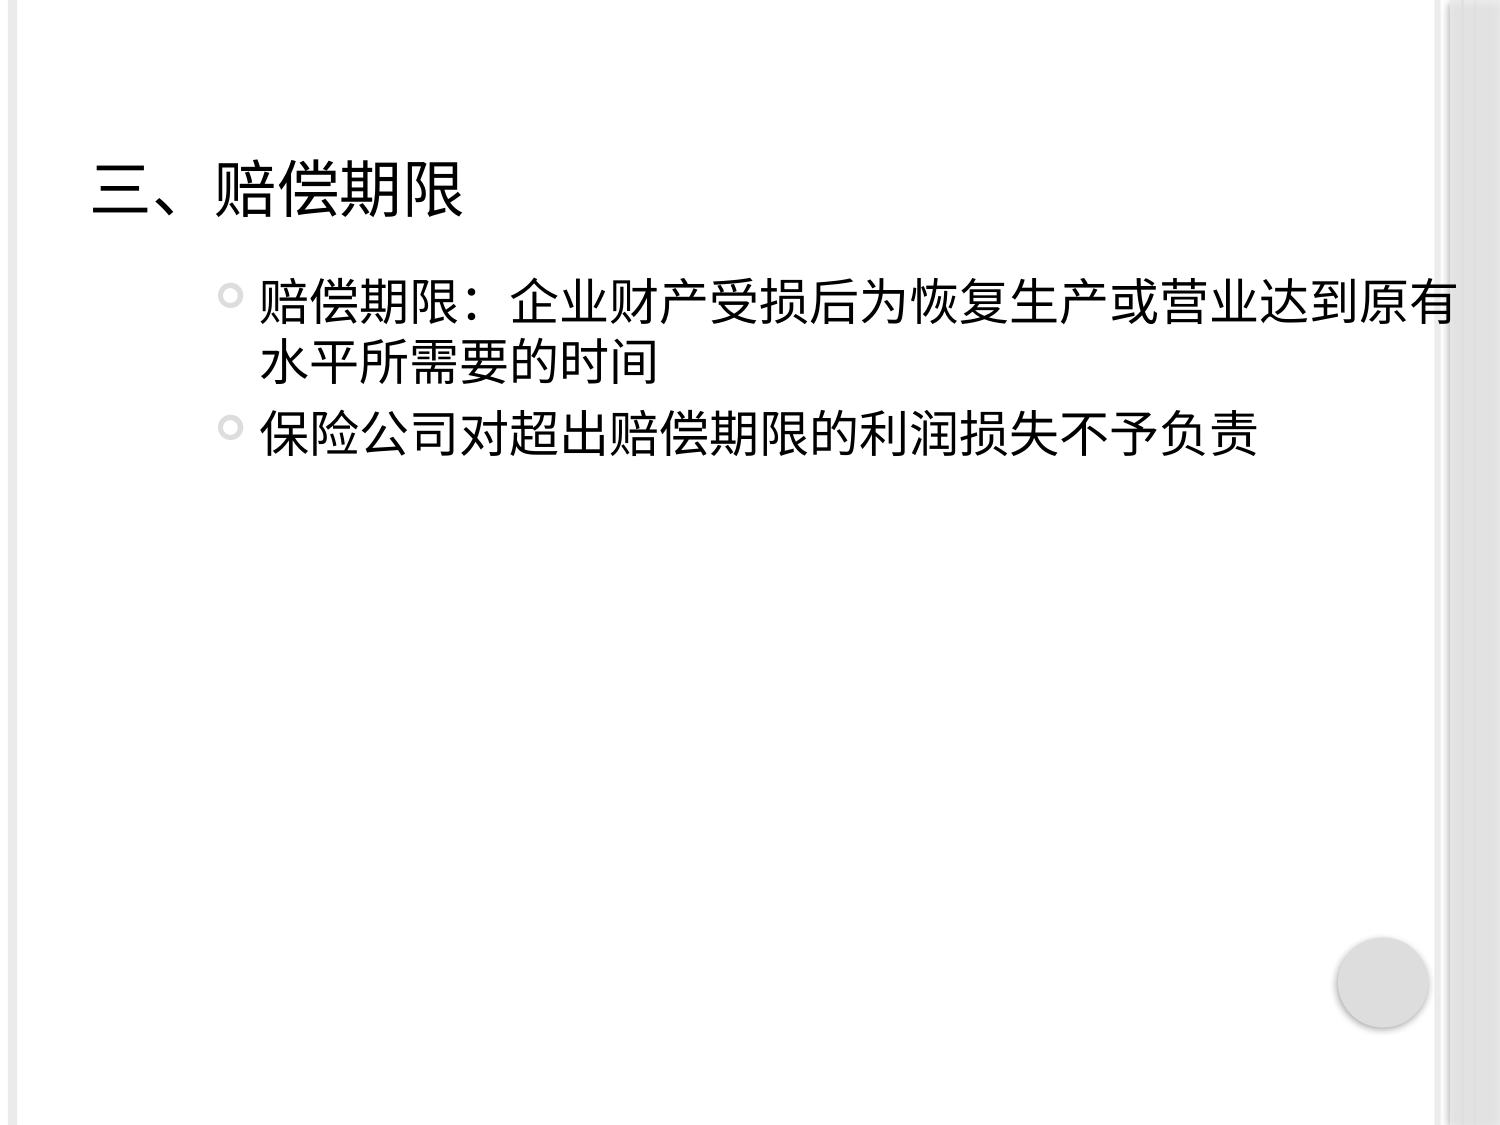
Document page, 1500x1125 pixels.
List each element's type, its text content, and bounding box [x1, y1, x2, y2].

title 三、赔偿期限 [75, 45, 1300, 233]
list 赔偿期限：企业财产受损后为恢复生产或营业达到原有水平所需要的时间 保险公司对超出赔偿期限的利润损失不予负责 [199, 262, 1476, 1038]
